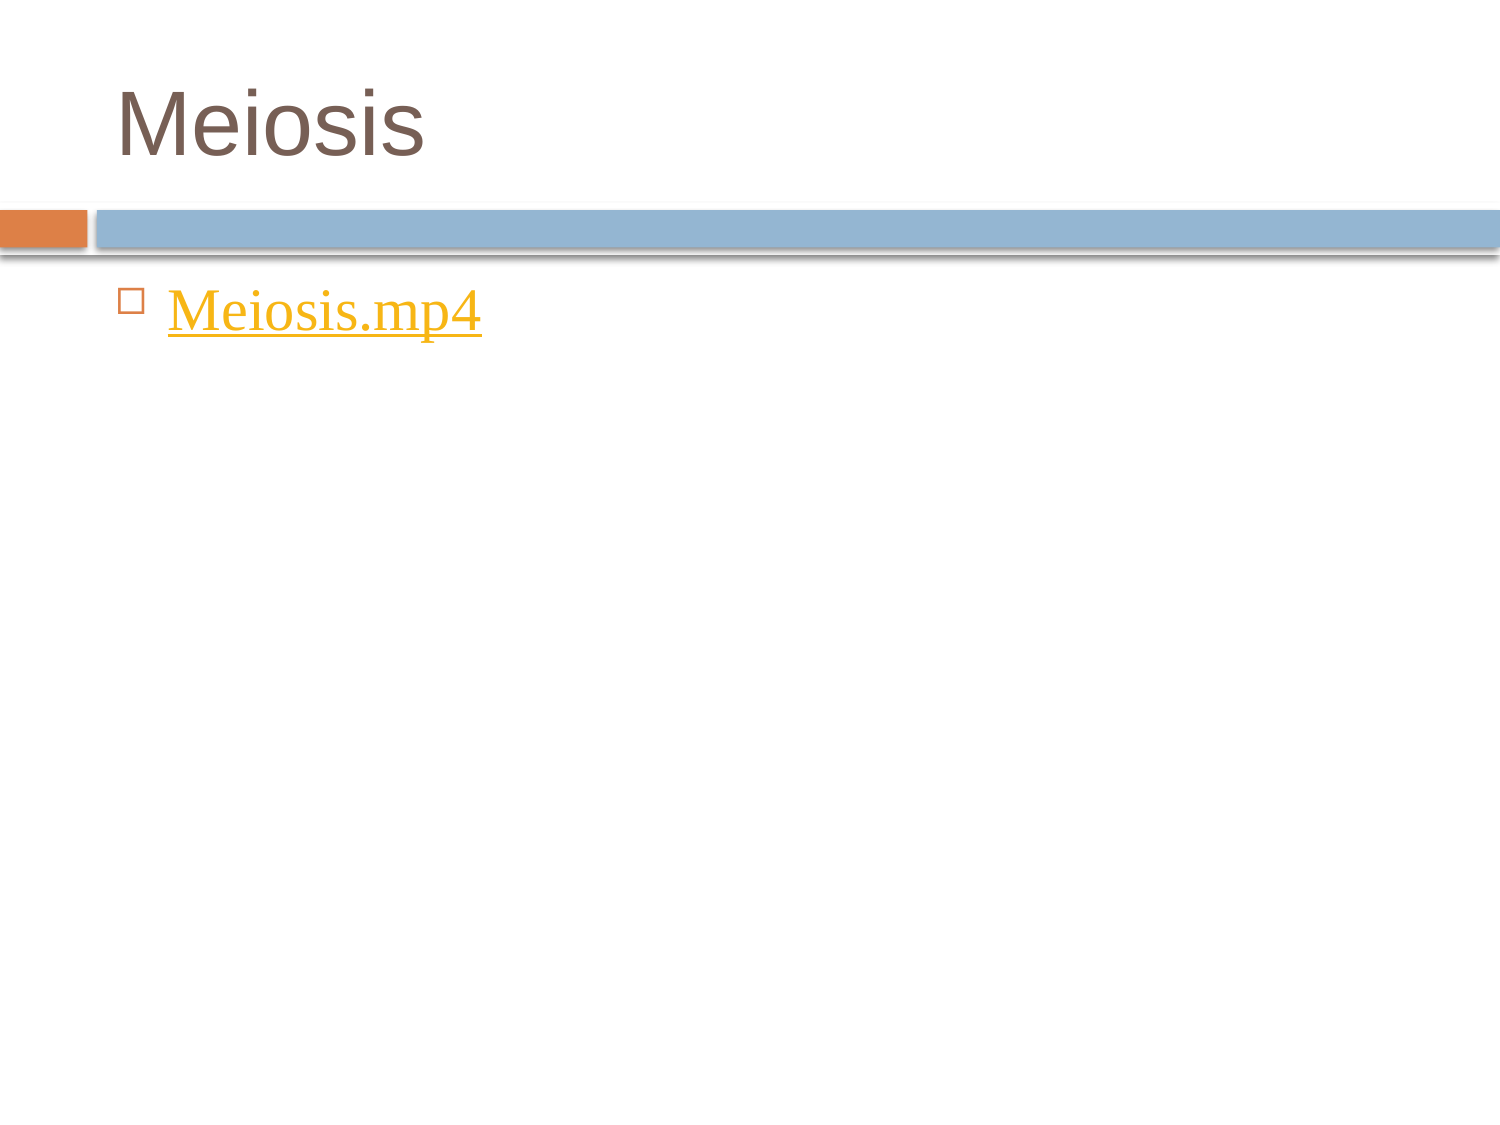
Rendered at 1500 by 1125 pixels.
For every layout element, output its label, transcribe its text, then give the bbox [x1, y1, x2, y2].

title Meiosis [100, 37, 1438, 200]
list Meiosis.mp4 [100, 262, 1438, 1000]
